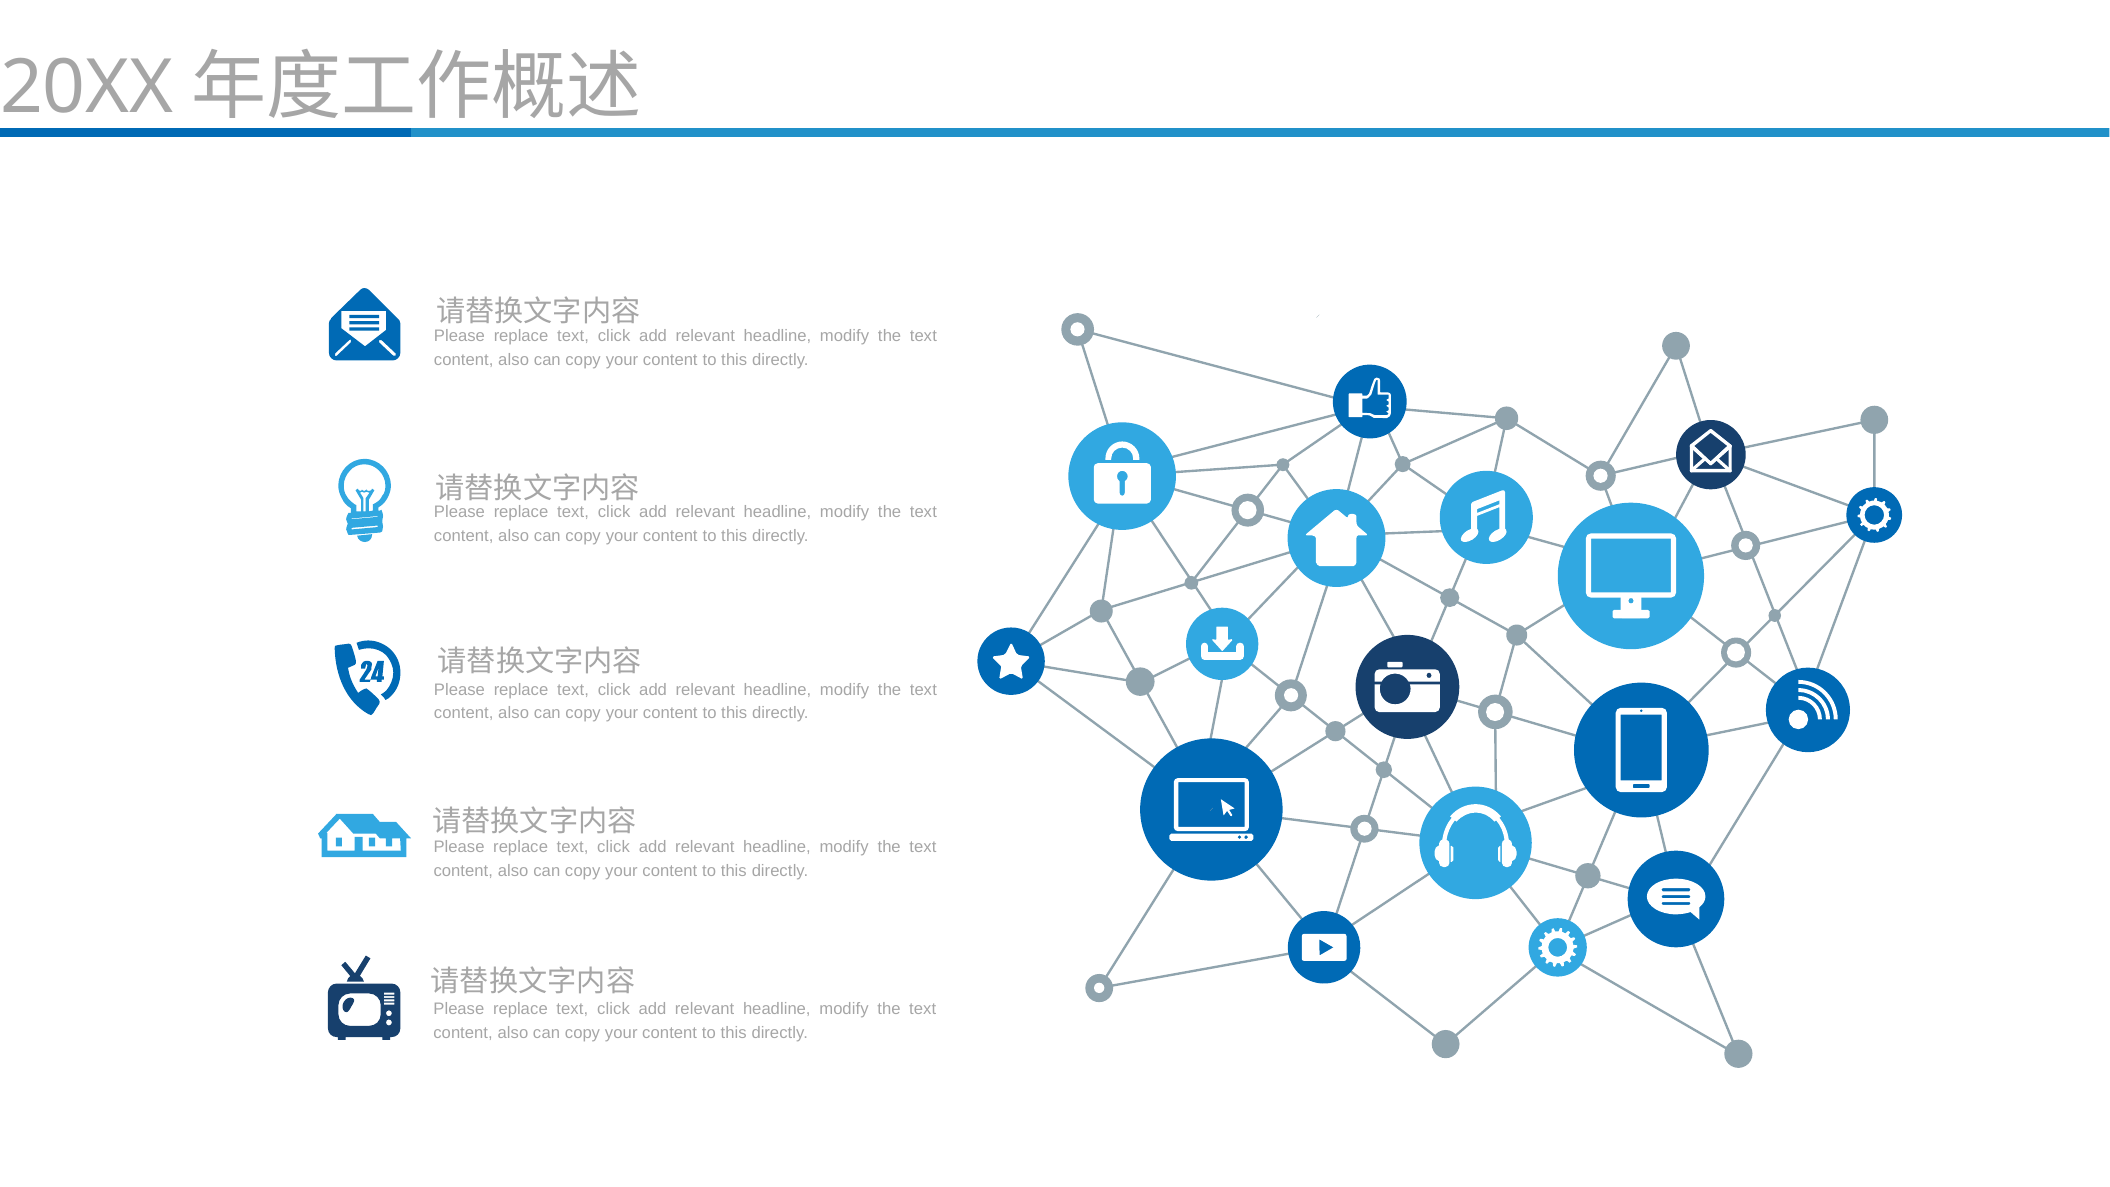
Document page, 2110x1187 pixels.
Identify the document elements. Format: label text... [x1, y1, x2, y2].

text_box [341, 955, 371, 982]
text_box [977, 313, 1903, 1068]
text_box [414, 948, 953, 1051]
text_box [419, 277, 953, 377]
text_box [356, 640, 401, 700]
text_box [338, 458, 391, 543]
text_box [318, 813, 412, 858]
text_box [328, 288, 401, 361]
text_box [419, 628, 953, 731]
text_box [419, 455, 953, 554]
text_box [334, 643, 380, 716]
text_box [416, 787, 953, 889]
text_box [327, 983, 401, 1040]
text_box 20XX年度工作概述 [0, 37, 785, 129]
